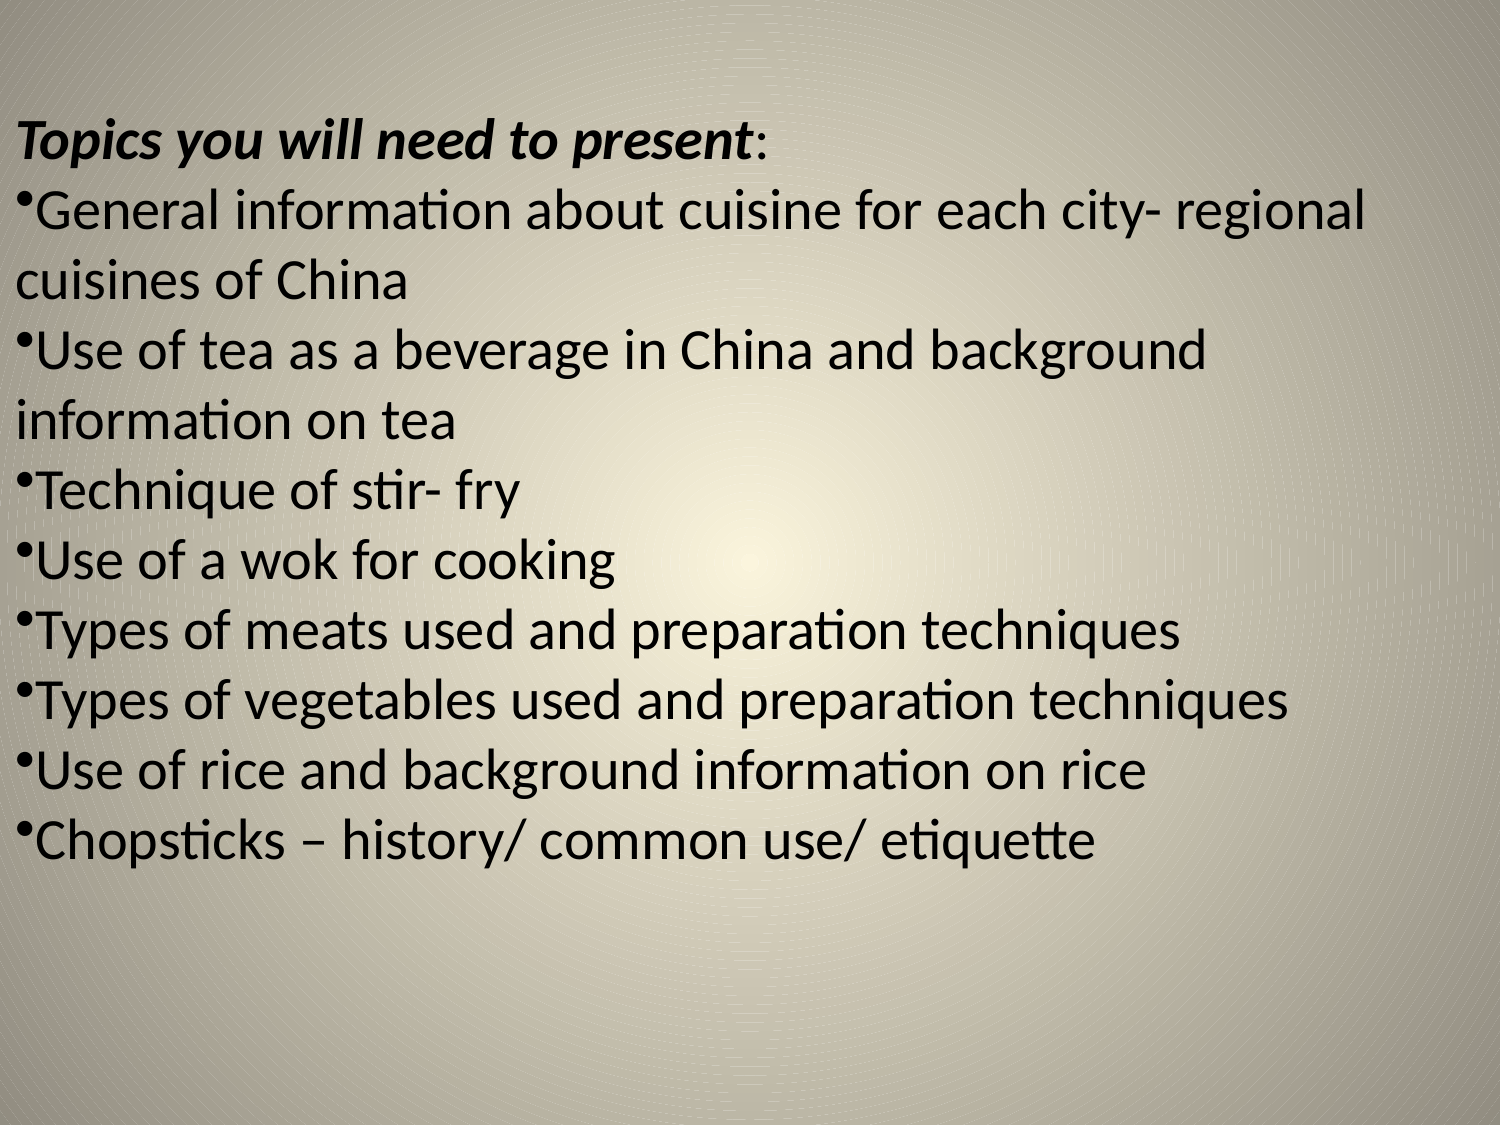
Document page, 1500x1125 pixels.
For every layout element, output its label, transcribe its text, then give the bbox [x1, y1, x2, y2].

text_box Topics you will need to present: General information about cuisine for each city- regional cuisines of China Use of tea as a beverage in China and background information on tea Technique of stir- fry Use of a wok for cooking Types of meats used and preparation techniques Types of vegetables used and preparation techniques Use of rice and background information on rice Chopsticks – history/ common use/ etiquette [0, 93, 1500, 879]
